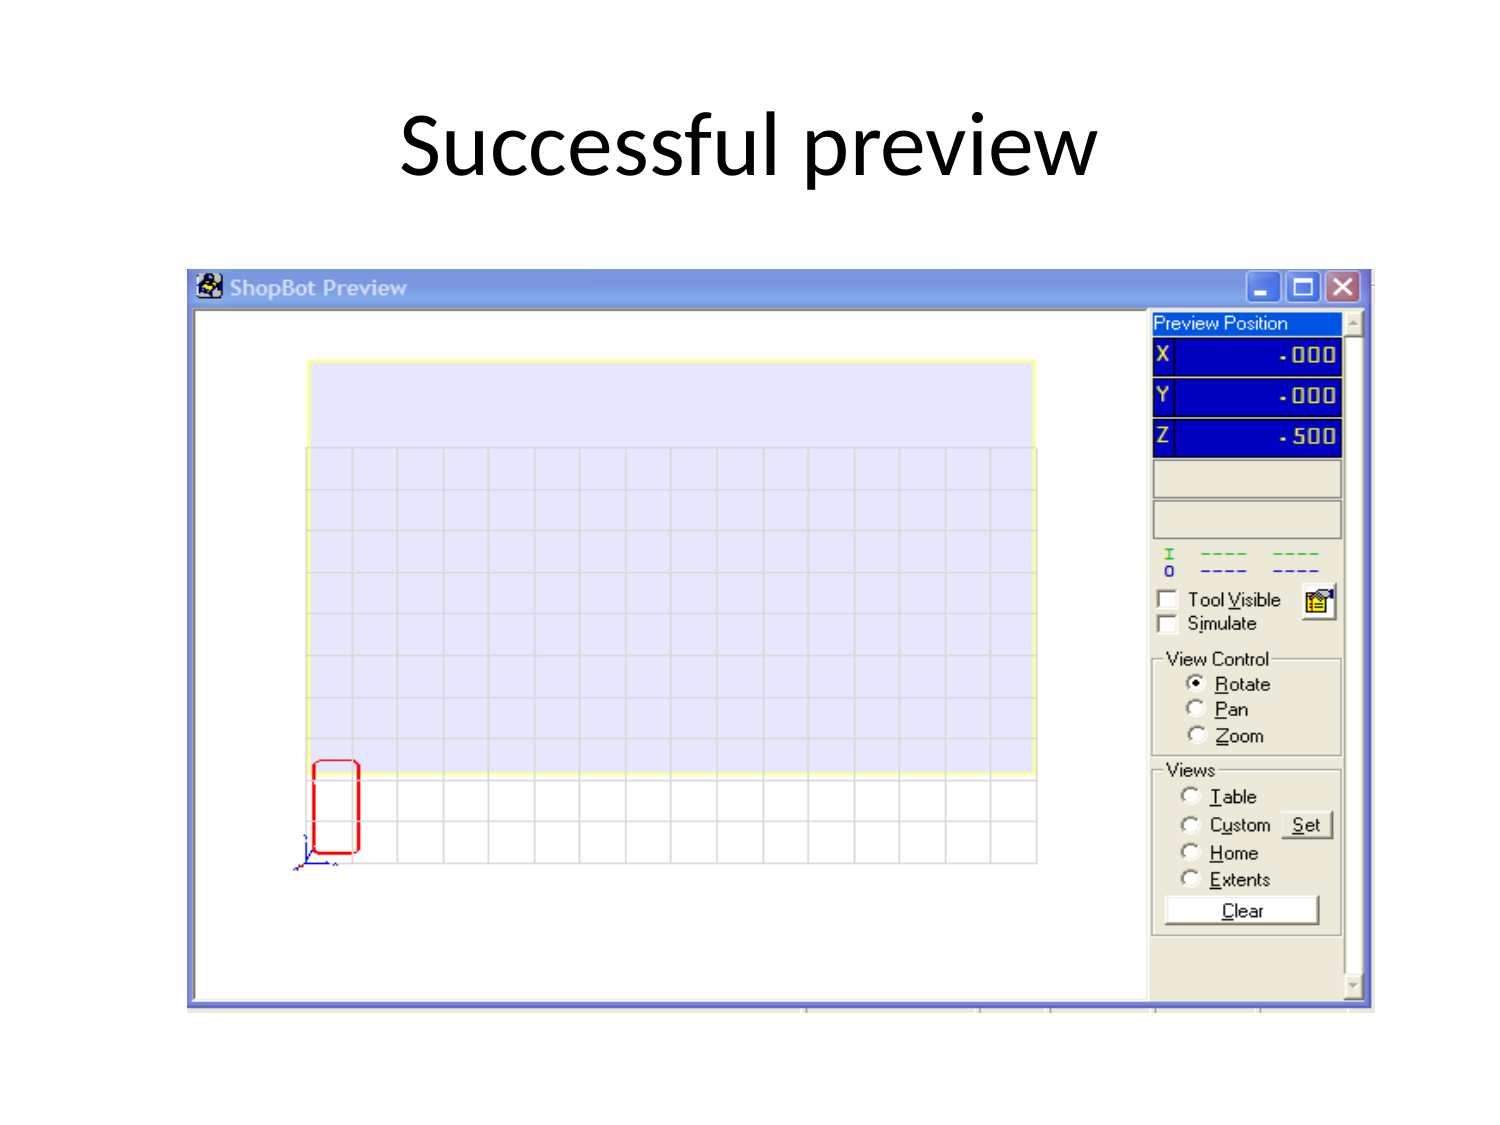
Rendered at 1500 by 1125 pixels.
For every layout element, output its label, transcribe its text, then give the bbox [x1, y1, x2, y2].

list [187, 269, 1376, 1013]
title Successful preview [75, 45, 1425, 233]
